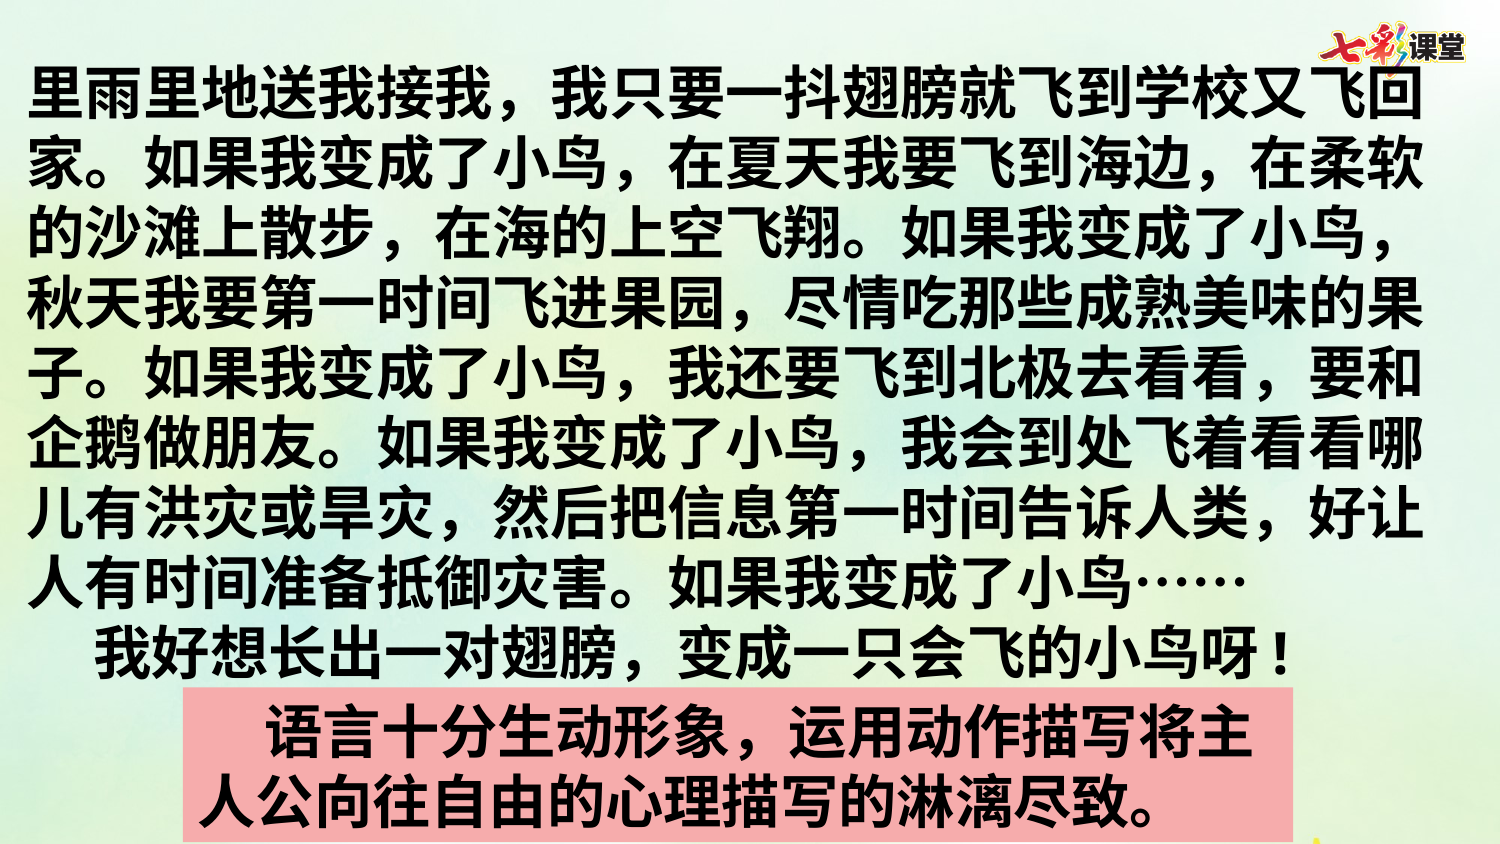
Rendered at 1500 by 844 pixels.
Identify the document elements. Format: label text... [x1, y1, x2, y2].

text_box 里雨里地送我接我，我只要一抖翅膀就飞到学校又飞回家。如果我变成了小鸟，在夏天我要飞到海边，在柔软的沙滩上散步，在海的上空飞翔。如果我变成了小鸟，秋天我要第一时间飞进果园，尽情吃那些成熟美味的果子。如果我变成了小鸟，我还要飞到北极去看看，要和企鹅做朋友。如果我变成了小鸟，我会到处飞着看看哪儿有洪灾或旱灾，然后把信息第一时间告诉人类，好让人有时间准备抵御灾害。如果我变成了小鸟…… 我好想长出一对翅膀，变成一只会飞的小鸟呀! [11, 49, 1483, 694]
picture [0, 0, 1500, 844]
text_box 语言十分生动形象，运用动作描写将主人公向往自由的心理描写的淋漓尽致。 [182, 687, 1294, 843]
